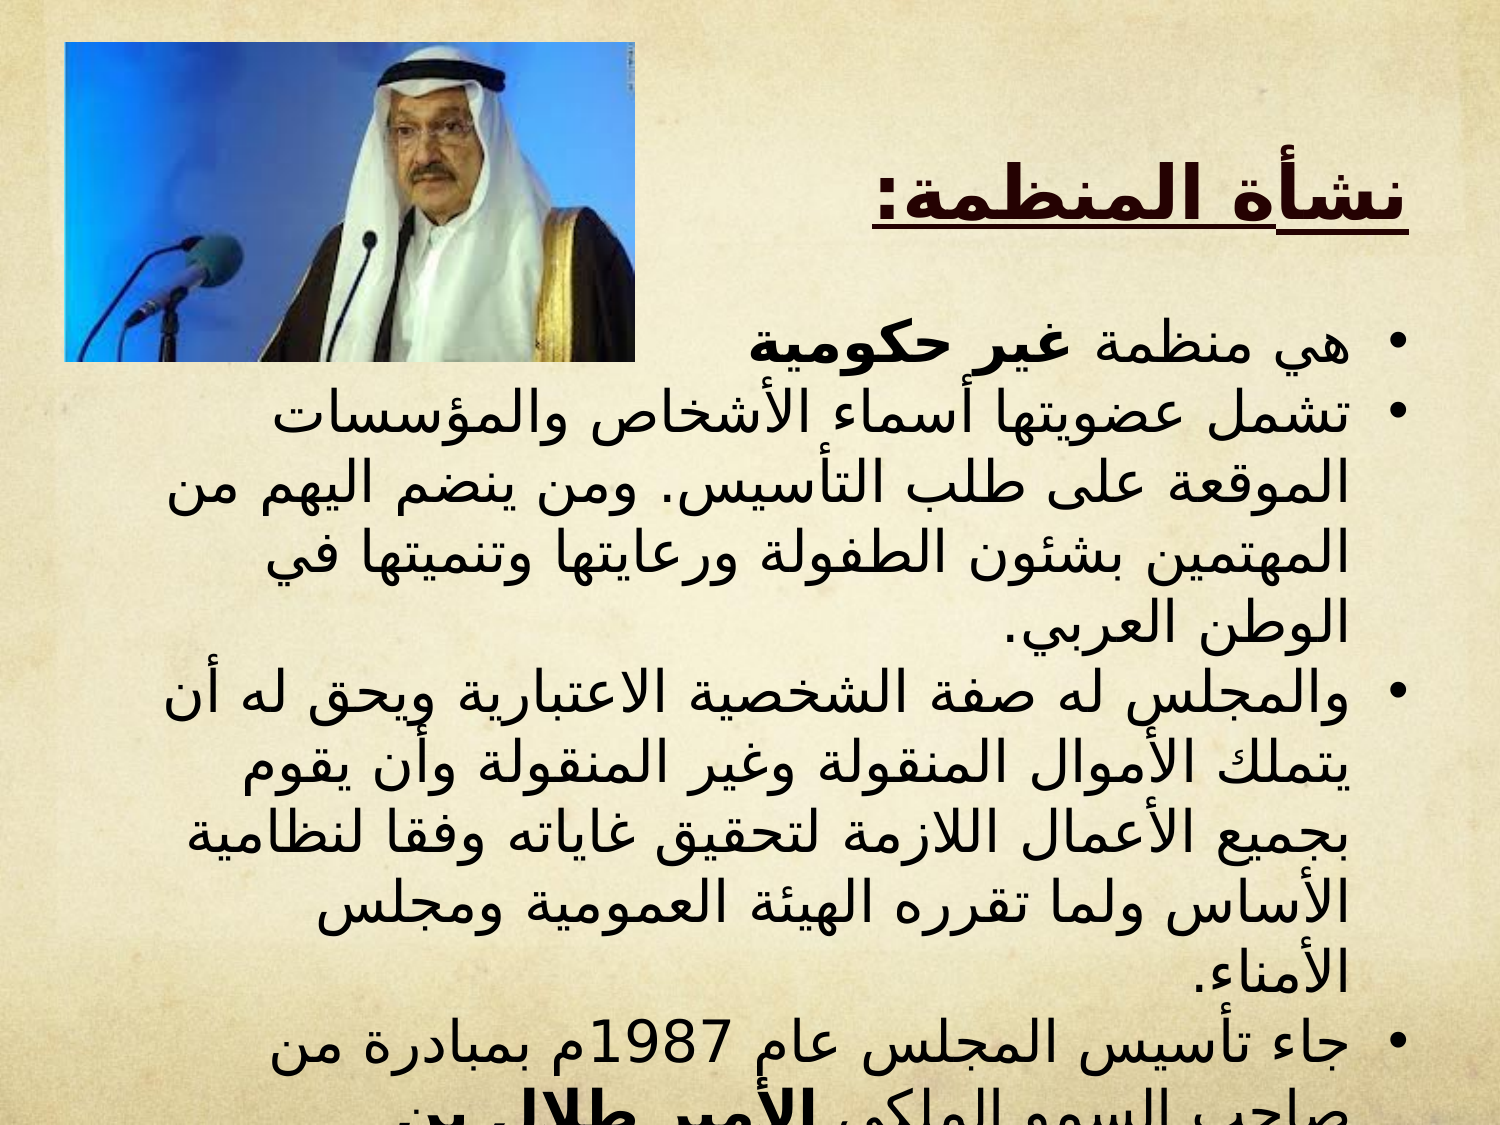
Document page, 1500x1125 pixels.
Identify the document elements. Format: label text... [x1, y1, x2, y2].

picture [0, 0, 1500, 1125]
text_box نشأة المنظمة: هي منظمة غير حكومية تشمل عضويتها أسماء الأشخاص والمؤسسات الموقعة على طلب التأسيس. ومن ينضم اليهم من المهتمين بشئون الطفولة ورعايتها وتنميتها في الوطن العربي. والمجلس له صفة الشخصية الاعتبارية ويحق له أن يتملك الأموال المنقولة وغير المنقولة وأن يقوم بجميع الأعمال اللازمة لتحقيق غاياته وفقا لنظامية الأساس ولما تقرره الهيئة العمومية ومجلس الأمناء. جاء تأسيس المجلس عام 1987م بمبادرة من صاحب السمو الملكي الأمير طلال بن عبدالعزيز رئيس اللجنة. يتخذ المجلس من مدينة القاهرة مقرا له. [123, 137, 1424, 1125]
